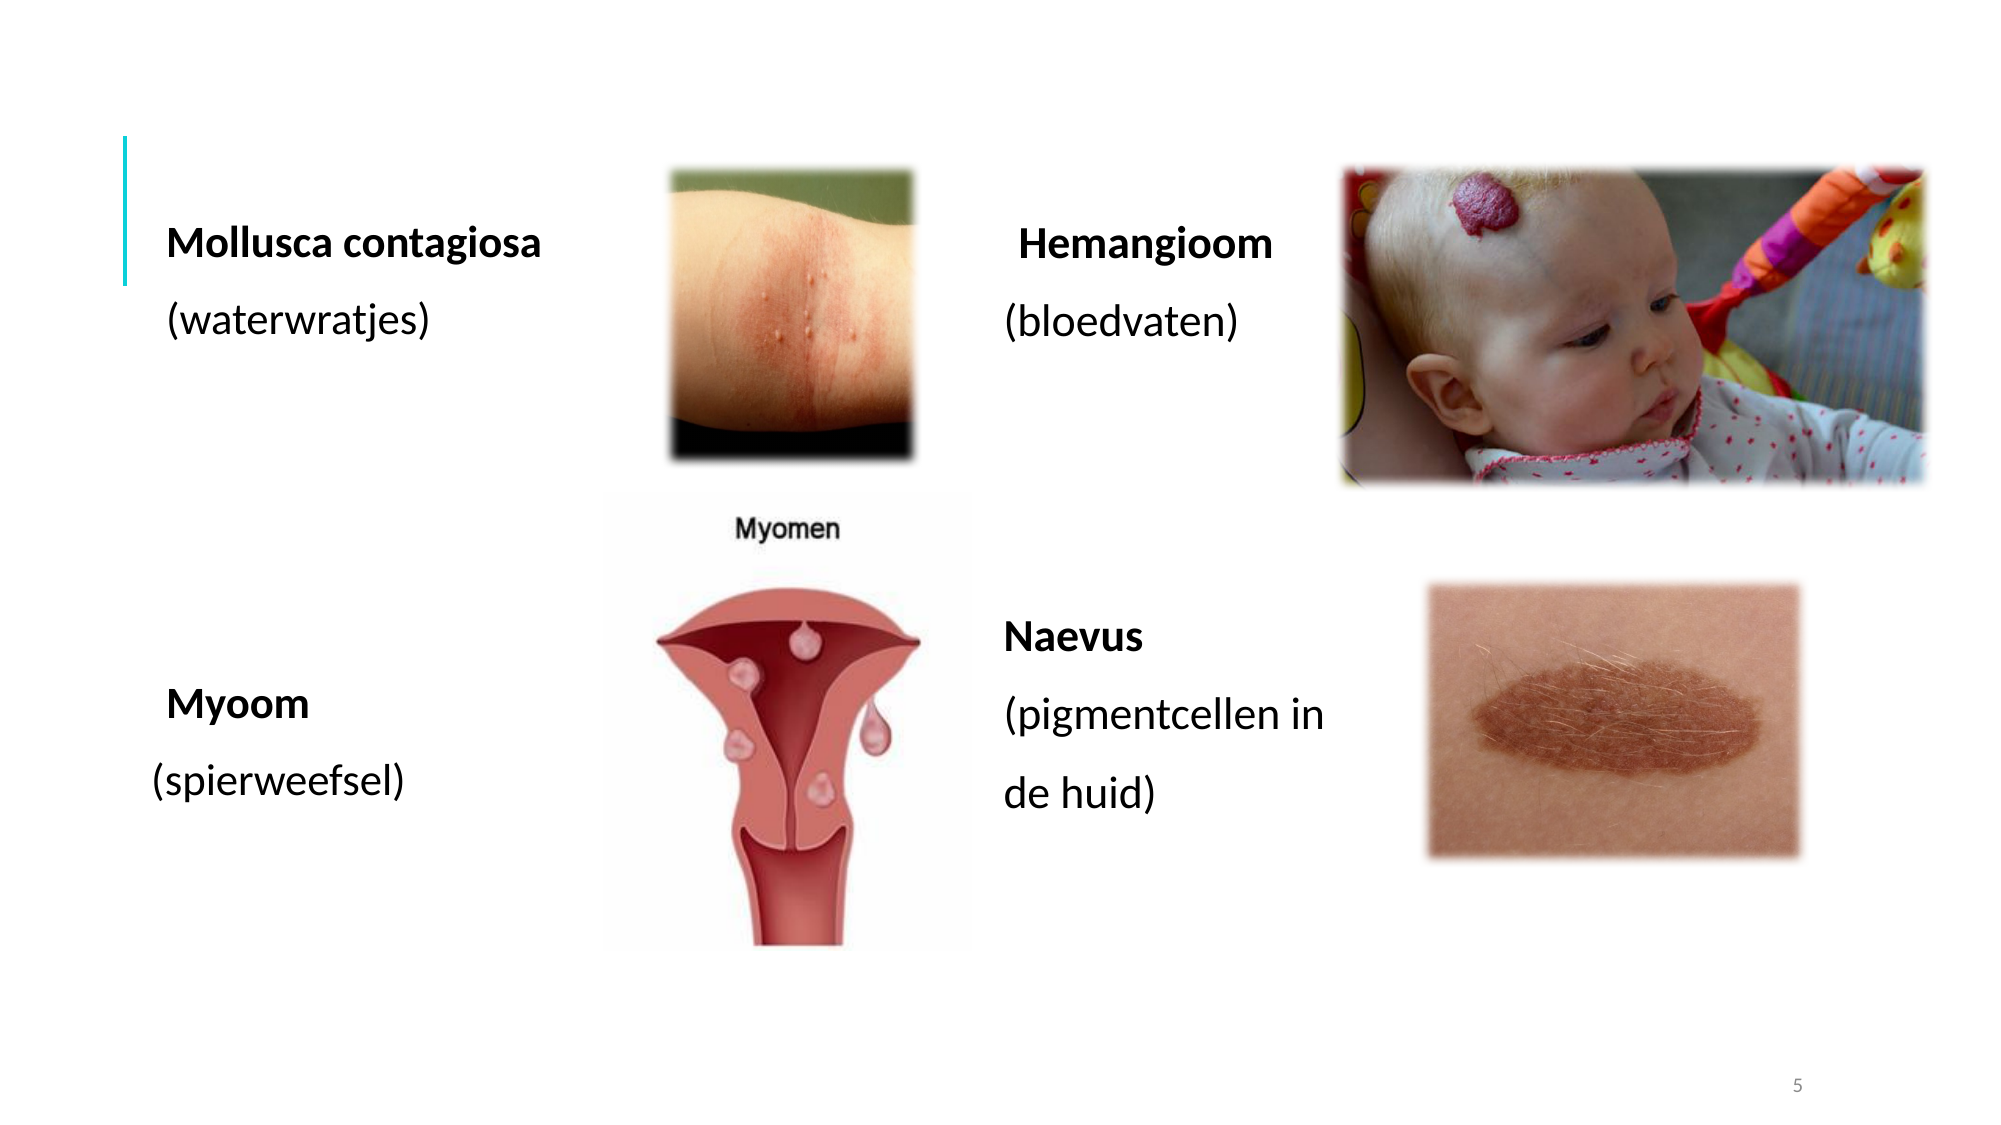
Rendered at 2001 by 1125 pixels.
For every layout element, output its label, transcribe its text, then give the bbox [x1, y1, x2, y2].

picture [1334, 160, 1933, 493]
slide_number 5 [1777, 1061, 1938, 1107]
picture [661, 160, 924, 470]
list Mollusca contagiosa (waterwratjes) Myoom (spierweefsel) [143, 211, 990, 816]
picture [1417, 574, 1810, 869]
picture [603, 492, 976, 951]
list Hemangioom (bloedvaten) Naevus (pigmentcellen in de huid) [996, 211, 1887, 1125]
